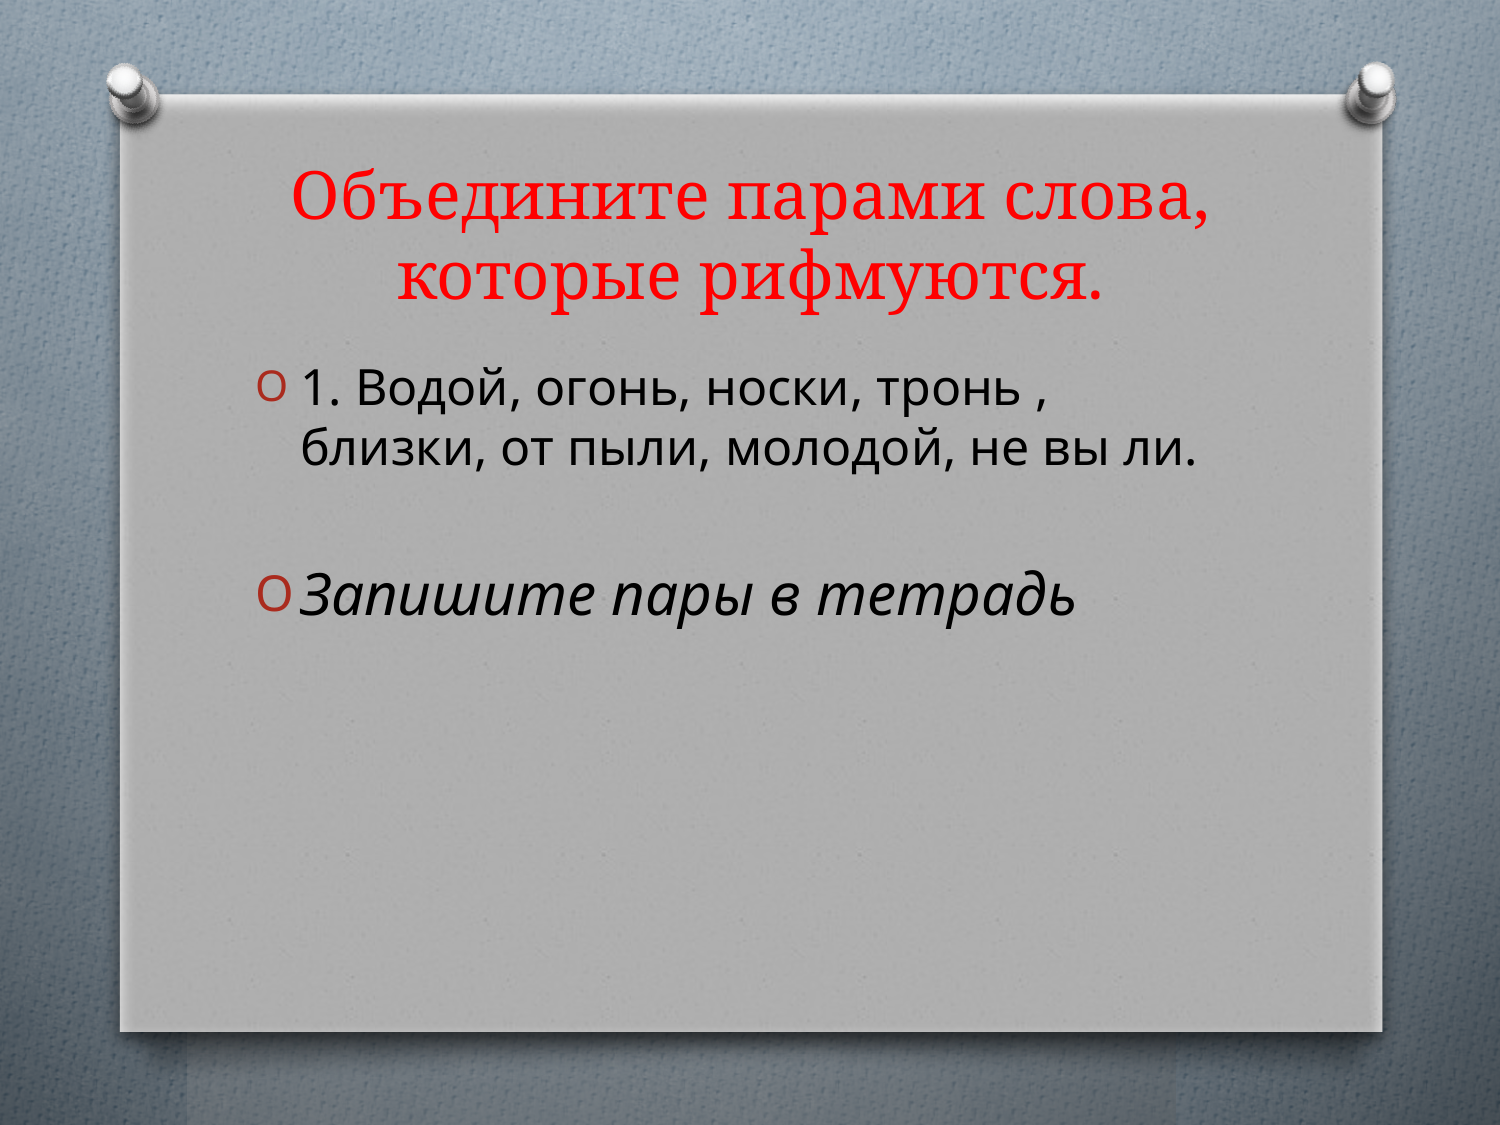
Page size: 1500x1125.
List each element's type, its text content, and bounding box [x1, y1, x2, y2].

picture [75, 29, 198, 153]
list 1. Водой, огонь, носки, тронь , близки, от пыли, молодой, не вы ли. Запишите пары в тетрадь [240, 347, 1257, 939]
picture [1317, 35, 1439, 156]
title Объедините парами слова, которые рифмуются. [179, 134, 1323, 332]
